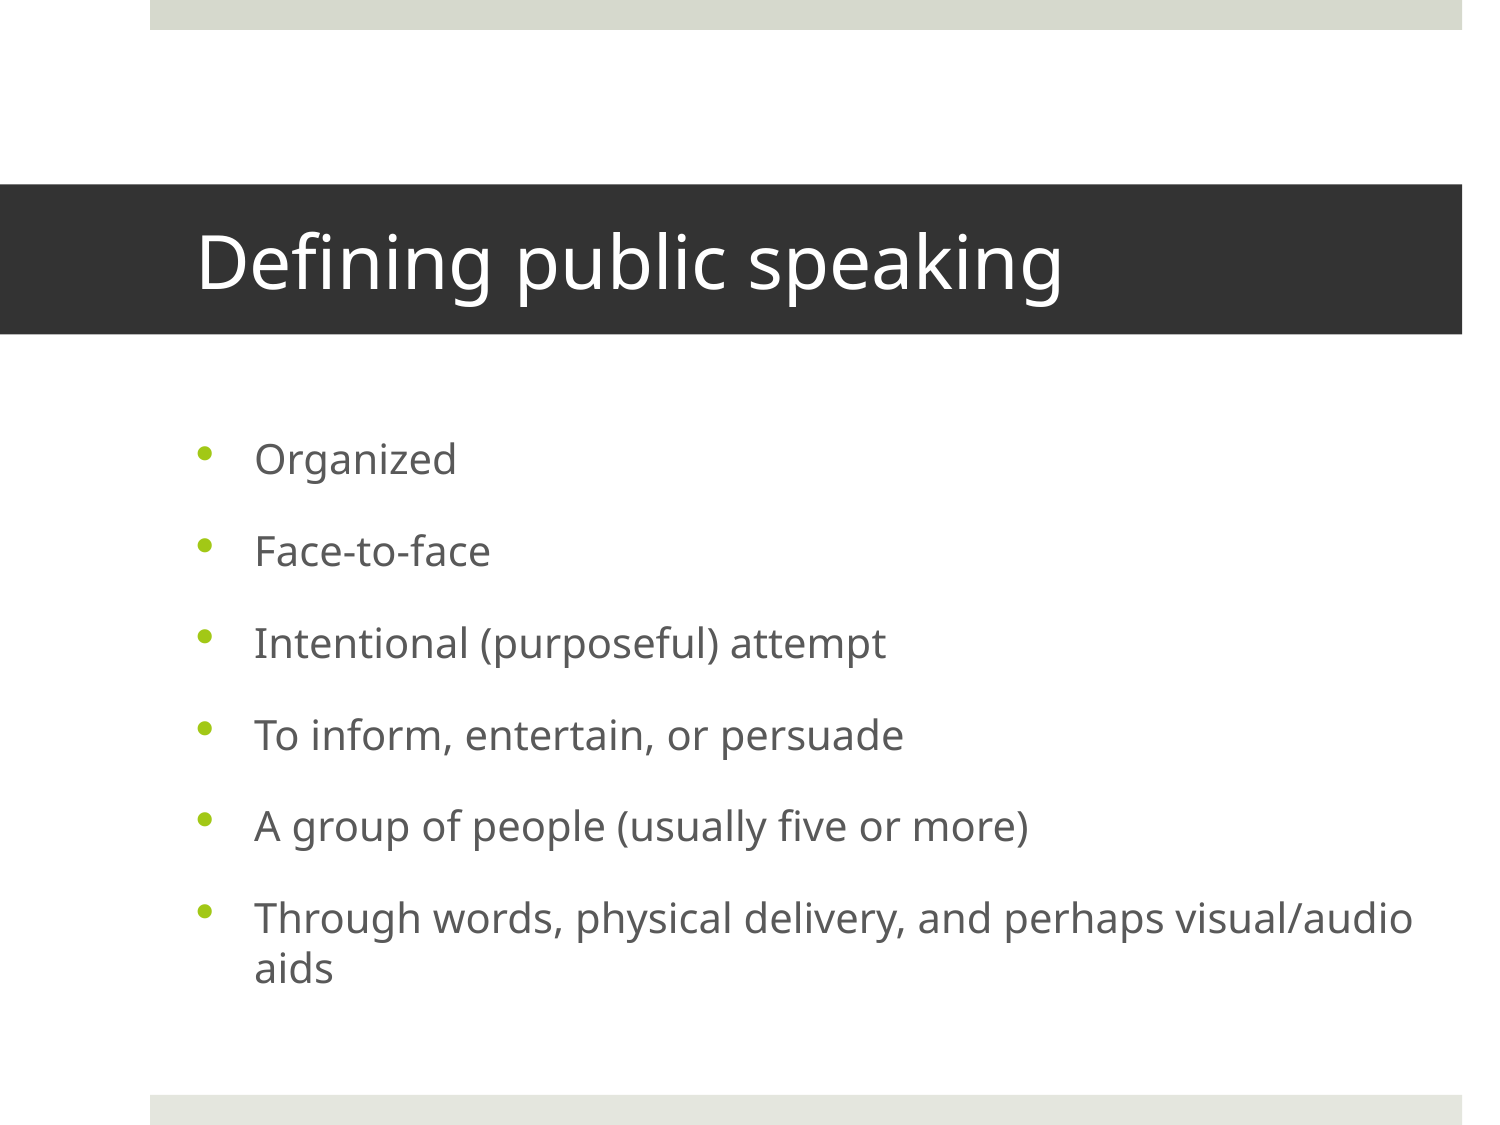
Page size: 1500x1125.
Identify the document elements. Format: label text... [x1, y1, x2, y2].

list Organized Face-to-face Intentional (purposeful) attempt To inform, entertain, or persuade A group of people (usually five or more) Through words, physical delivery, and perhaps visual/audio aids [182, 425, 1432, 1028]
title Defining public speaking [0, 184, 1463, 335]
